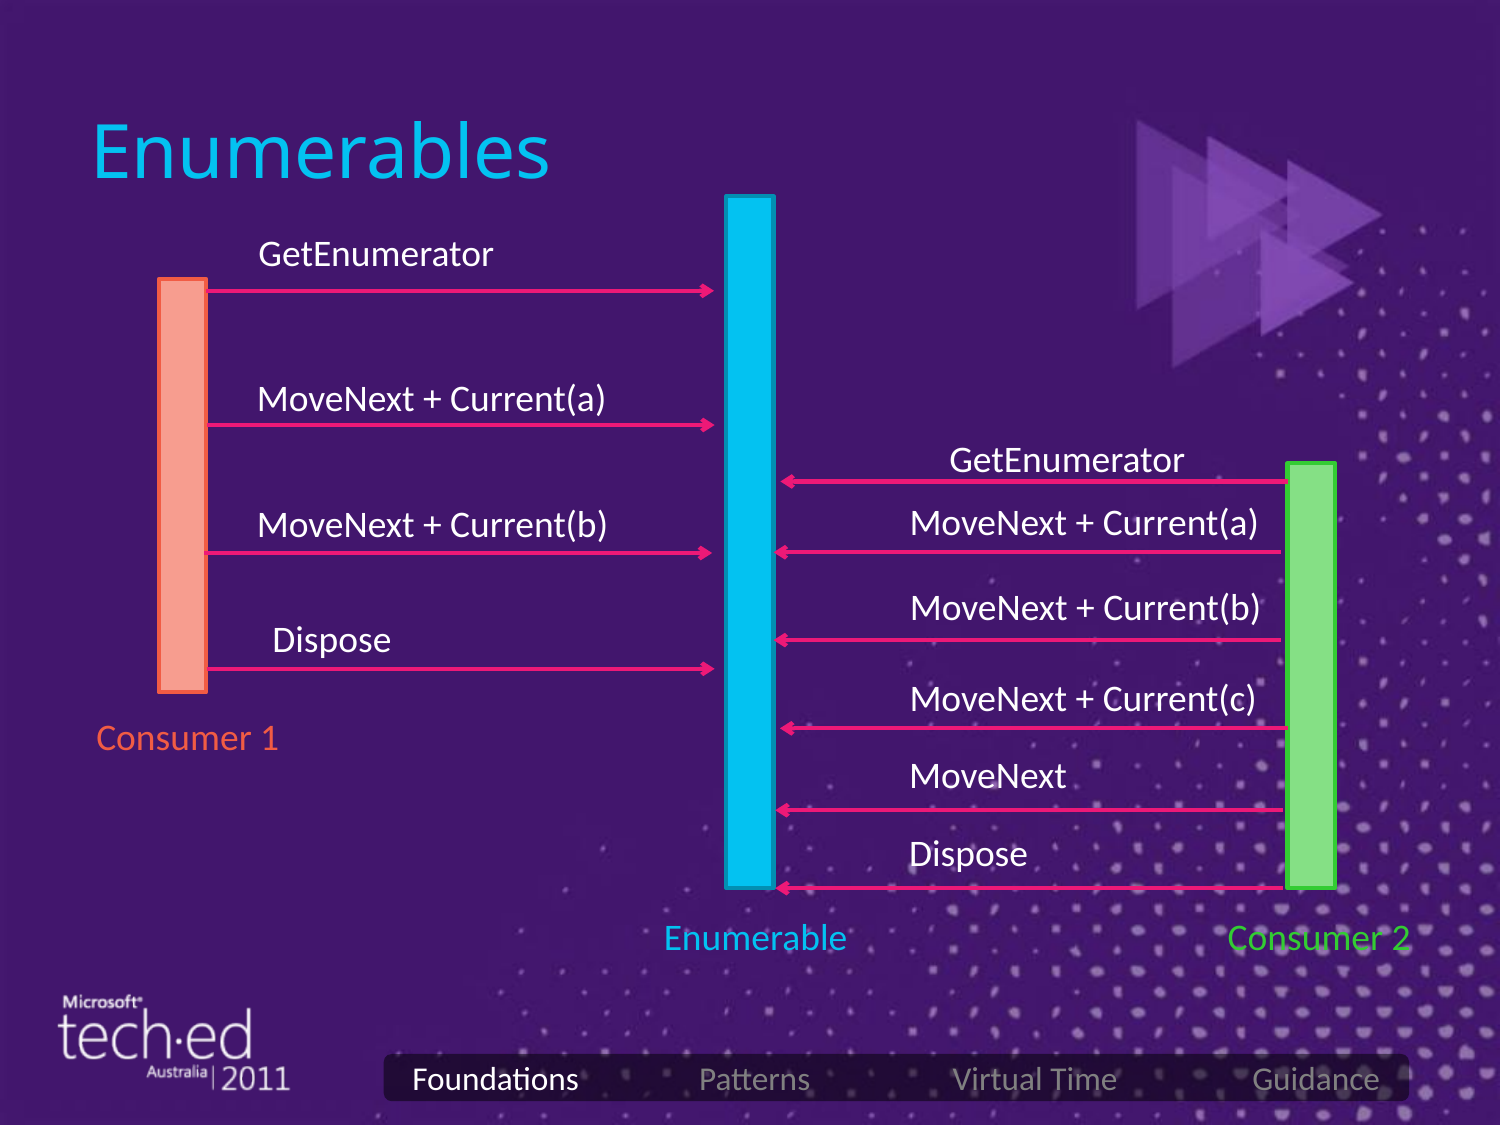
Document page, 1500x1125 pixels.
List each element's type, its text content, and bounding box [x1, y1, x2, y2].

text_box MoveNext + Current(b) [242, 492, 703, 551]
text_box MoveNext [894, 743, 1281, 803]
picture [0, 0, 1500, 1125]
text_box MoveNext + Current(b) [895, 575, 1282, 635]
text_box Consumer 2 [1212, 905, 1426, 965]
text_box [157, 277, 208, 694]
text_box MoveNext + Current(a) [242, 366, 698, 423]
text_box Dispose [257, 607, 407, 668]
text_box MoveNext + Current(c) [894, 666, 1282, 727]
text_box Foundations Patterns Virtual Time Guidance [381, 1051, 1412, 1104]
text_box GetEnumerator [934, 427, 1201, 479]
text_box [1285, 461, 1337, 890]
text_box [724, 194, 776, 890]
text_box MoveNext + Current(a) [894, 491, 1282, 551]
text_box GetEnumerator [243, 221, 510, 282]
text_box Dispose [894, 821, 1281, 881]
title Enumerables [75, 54, 1425, 243]
text_box Consumer 1 [81, 705, 295, 766]
text_box Enumerable [648, 905, 863, 965]
